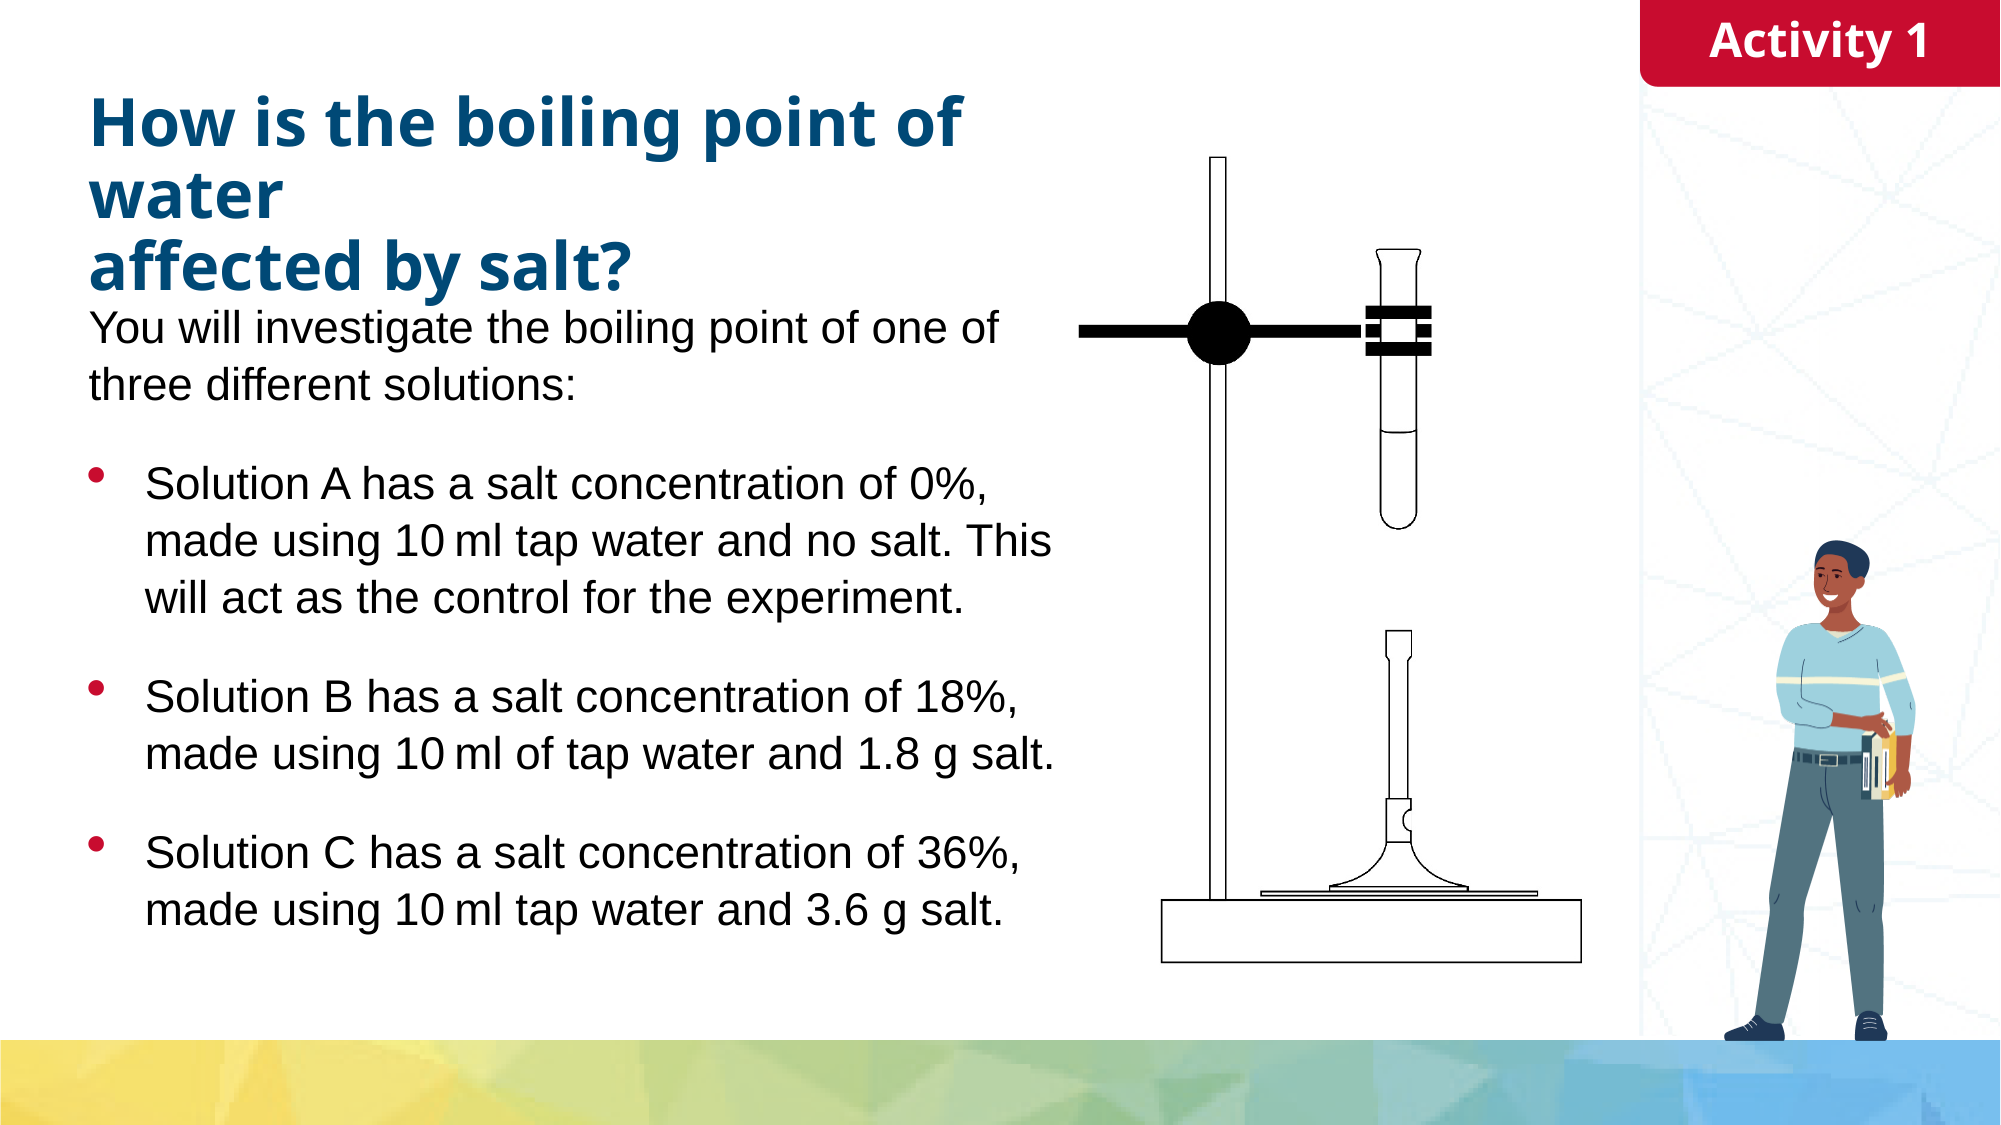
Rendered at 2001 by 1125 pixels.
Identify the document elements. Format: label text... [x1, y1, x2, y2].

picture [1071, 149, 1600, 976]
picture [0, 0, 2001, 1125]
list You will investigate the boiling point of one of three different solutions: Solution A has a salt concentration of 0%, made using 10 ml tap water and no salt. This will act as the control for the experiment. Solution B has a salt concentration of 18%, made using 10 ml of tap water and 1.8 g salt. Solution C has a salt concentration of 36%, made using 10 ml tap water and 3.6 g salt. [88, 295, 1061, 1009]
title How is the boiling point of water affected by salt? [88, 88, 1143, 257]
